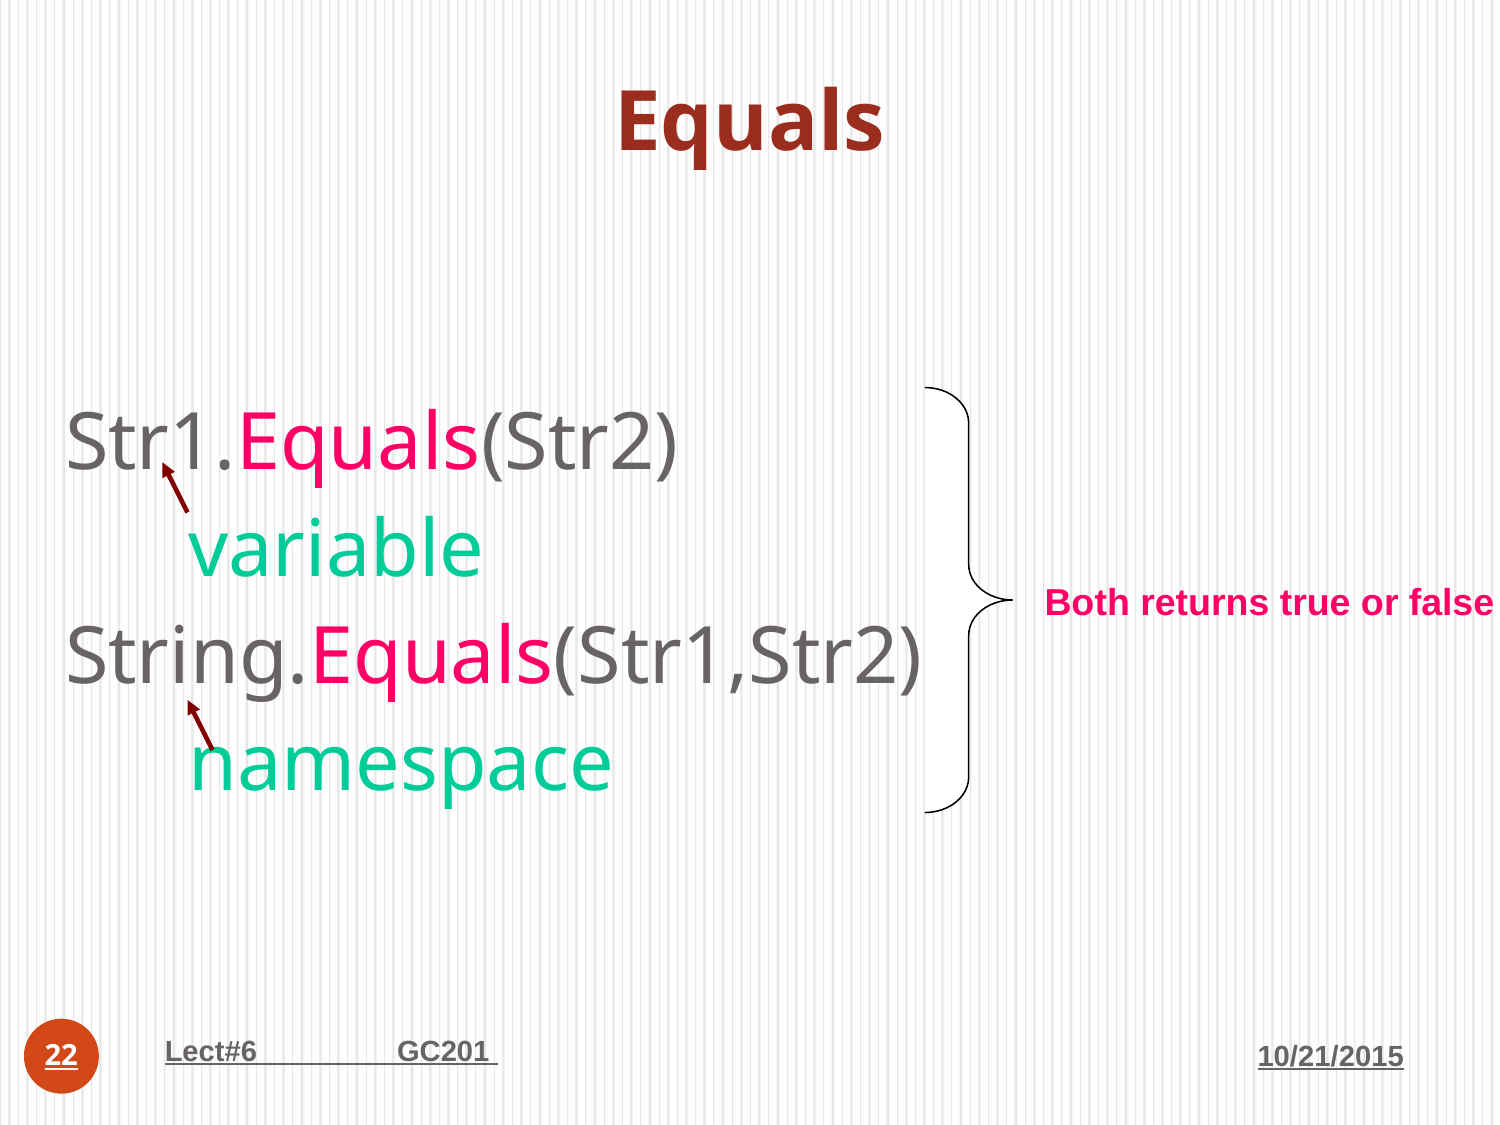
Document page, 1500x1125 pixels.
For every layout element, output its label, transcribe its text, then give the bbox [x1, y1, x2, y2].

subtitle Str1.Equals(Str2) variable String.Equals(Str1,Str2) namespace [49, 382, 1401, 1125]
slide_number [1012, 1015, 1419, 1094]
text_box Both returns true or false [924, 387, 1013, 813]
title Equals [74, 0, 1426, 242]
slide_number 22 [23, 1018, 99, 1094]
footer Lect#6 GC201 [150, 1012, 800, 1088]
text_box [187, 699, 213, 751]
text_box [162, 462, 188, 513]
